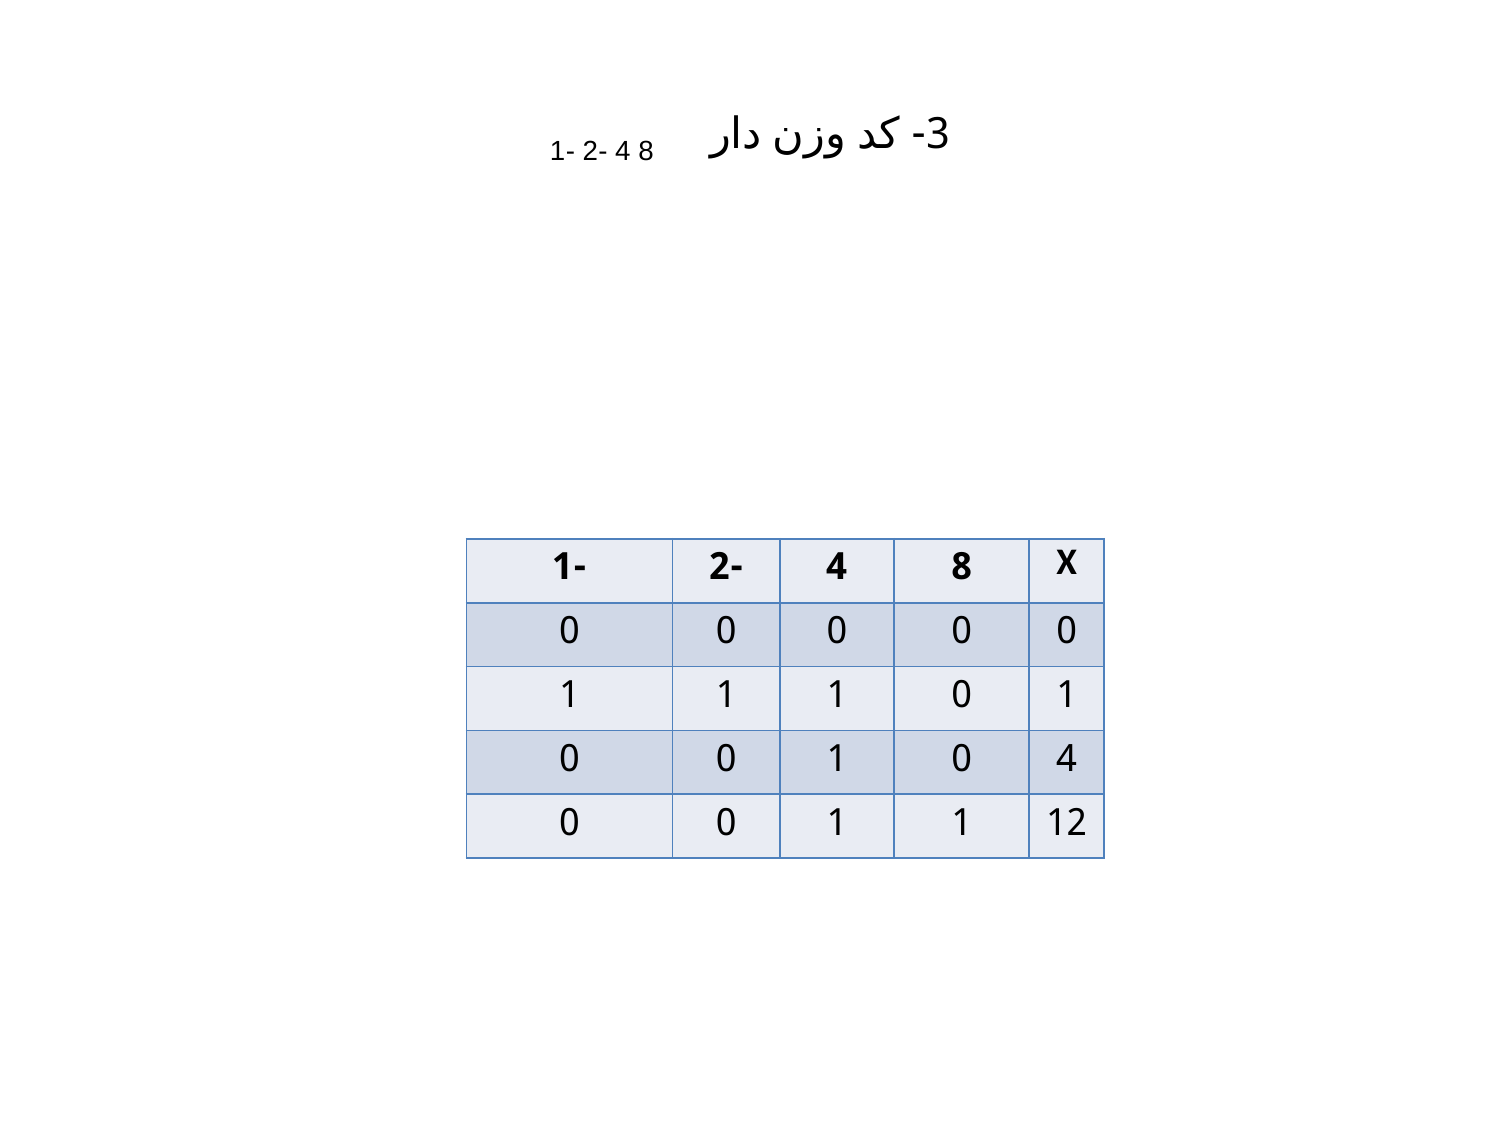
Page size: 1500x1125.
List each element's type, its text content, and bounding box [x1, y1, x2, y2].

table_header 8 [895, 540, 1028, 602]
table_cell 0 [673, 731, 779, 793]
table_cell 1 [673, 667, 779, 730]
table_cell 1 [467, 667, 672, 730]
table_cell 1 [895, 795, 1028, 857]
table_cell 0 [673, 604, 779, 666]
table_cell 0 [467, 731, 672, 793]
table_cell 0 [467, 795, 672, 857]
table_cell 1 [781, 795, 893, 857]
table_cell 1 [781, 667, 893, 730]
table_cell 4 [1030, 731, 1103, 793]
table_cell 0 [895, 604, 1028, 666]
table_header -1 [467, 540, 672, 602]
table_cell 1 [1030, 667, 1103, 730]
table_cell 0 [1030, 604, 1103, 666]
table_cell 0 [895, 667, 1028, 730]
table_cell 0 [467, 604, 672, 666]
table_cell 0 [673, 795, 779, 857]
table_header 4 [781, 540, 893, 602]
table_cell 1 [781, 731, 893, 793]
table_header -2 [673, 540, 779, 602]
table_cell 0 [895, 731, 1028, 793]
table_cell 12 [1030, 795, 1103, 857]
table_cell 0 [781, 604, 893, 666]
table_header X [1030, 540, 1103, 602]
title 3- کد وزن دار 8 4 -2 -1 [75, 45, 1425, 233]
